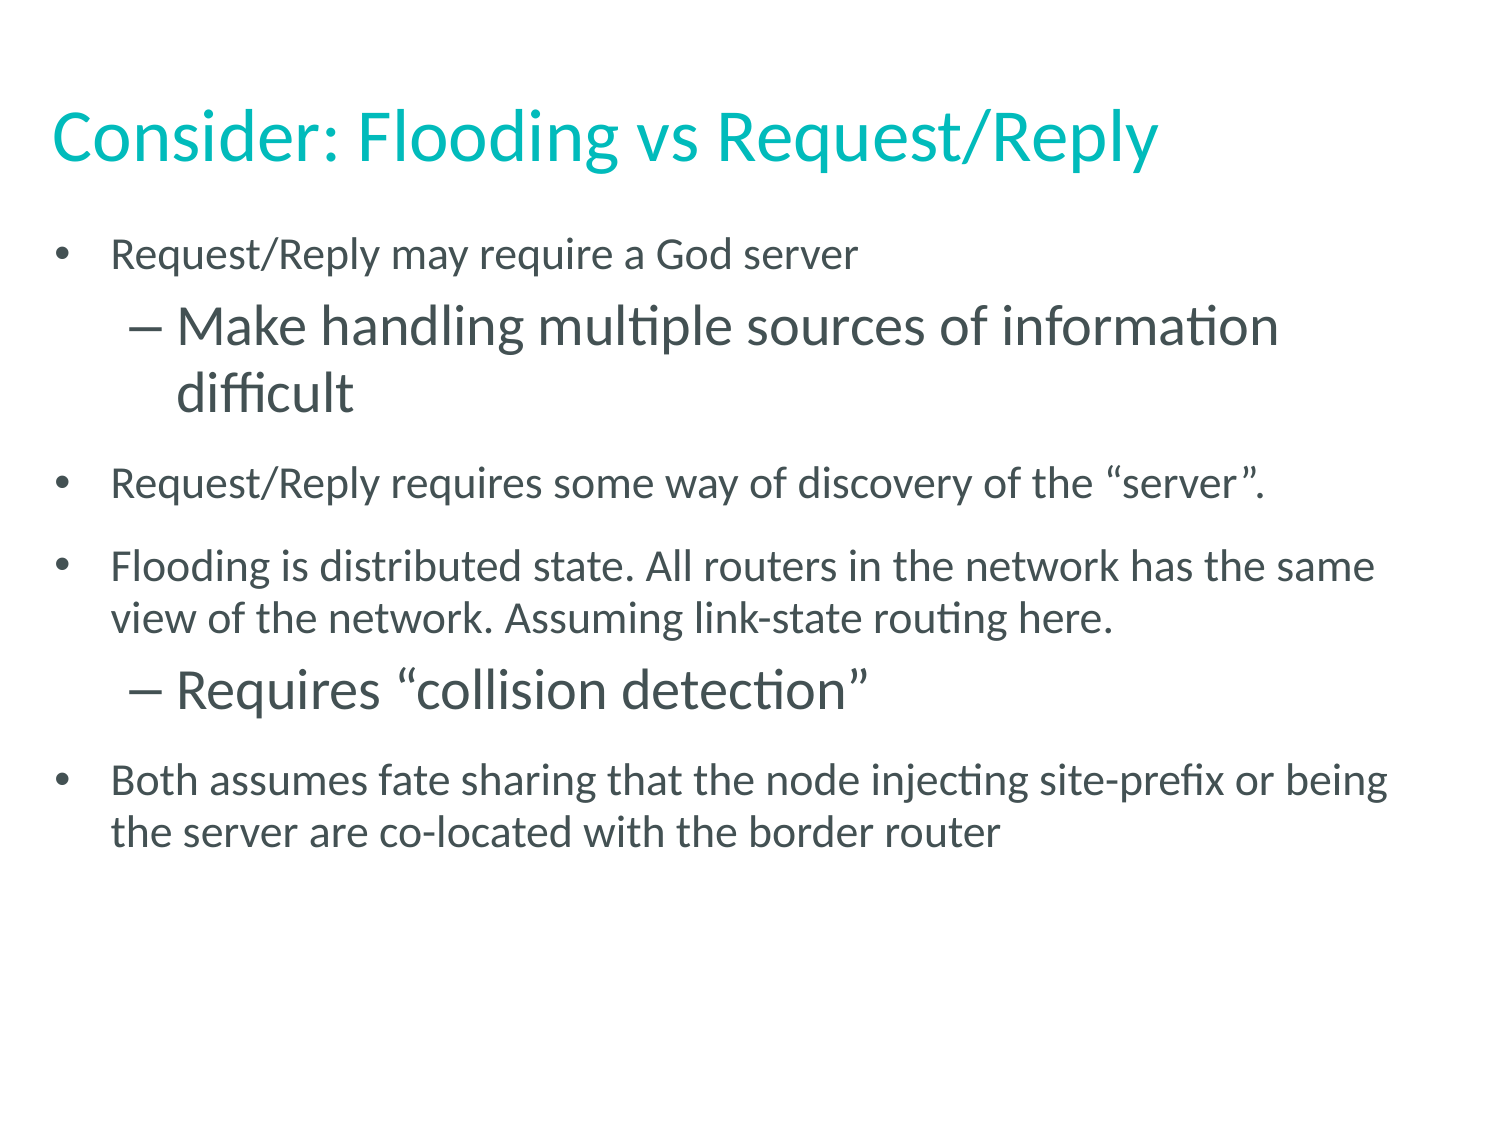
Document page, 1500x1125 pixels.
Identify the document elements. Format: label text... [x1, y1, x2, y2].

list Request/Reply may require a God server Make handling multiple sources of information difficult Request/Reply requires some way of discovery of the “server”. Flooding is distributed state. All routers in the network has the same view of the network. Assuming link-state routing here. Requires “collision detection” Both assumes fate sharing that the node injecting site-prefix or being the server are co-located with the border router [39, 220, 1447, 1035]
title Consider: Flooding vs Request/Reply [37, 70, 1447, 209]
